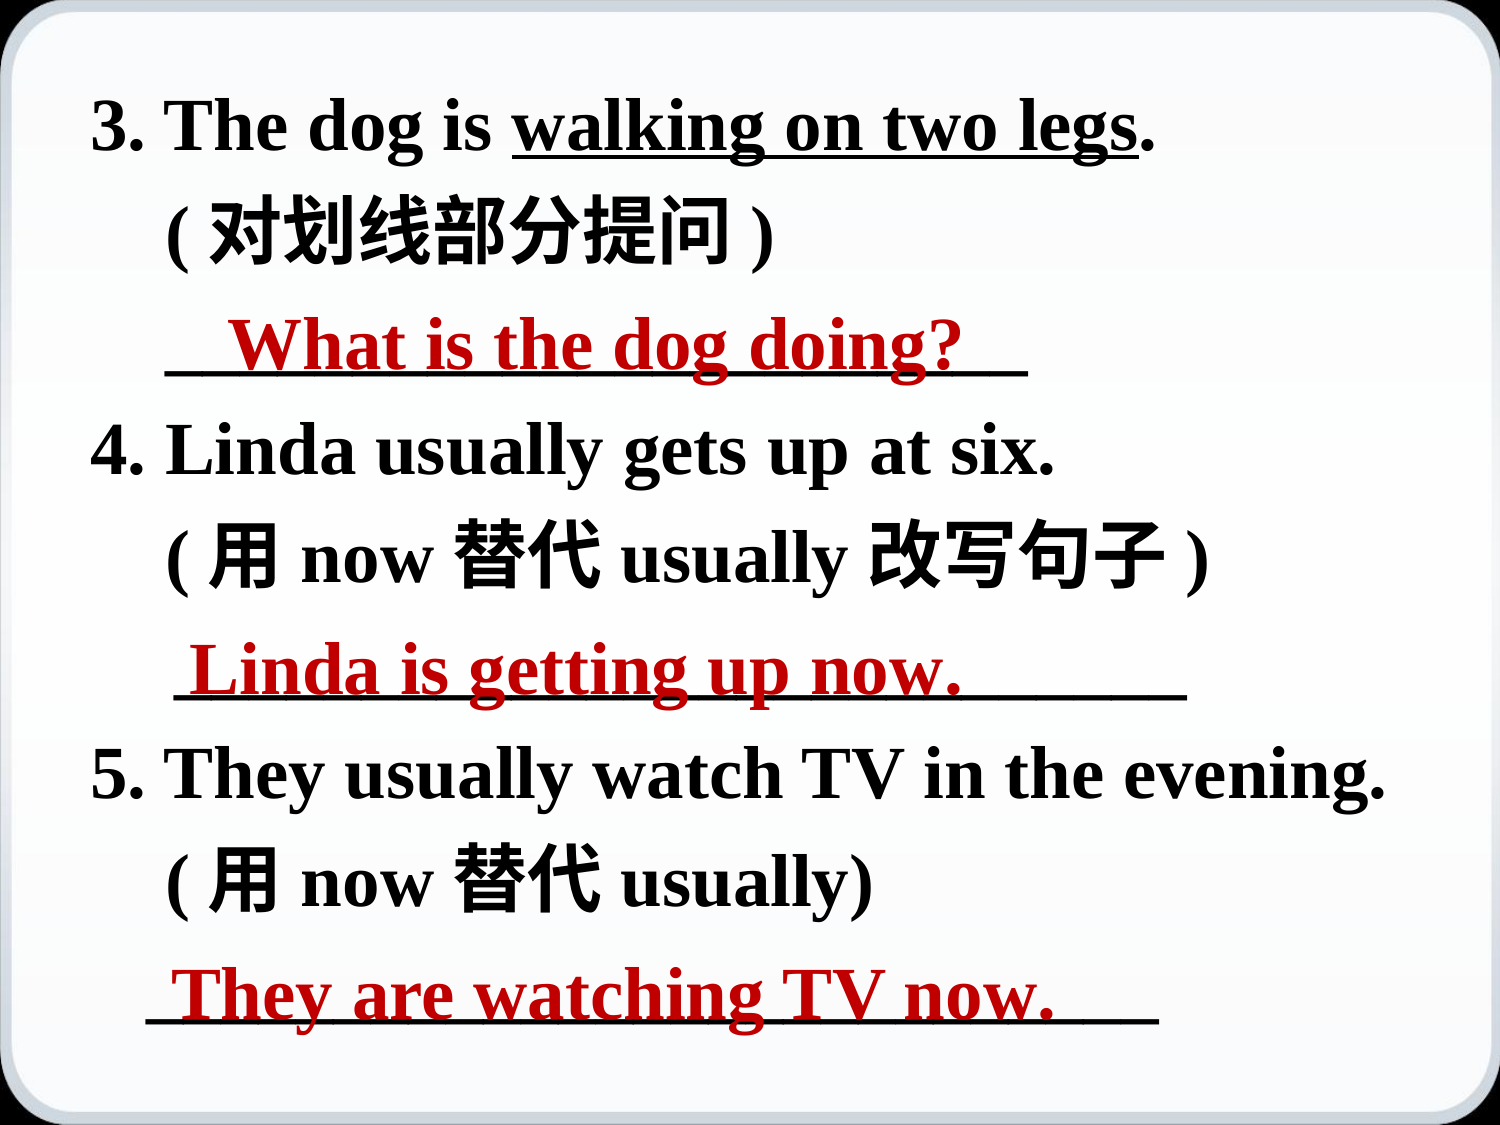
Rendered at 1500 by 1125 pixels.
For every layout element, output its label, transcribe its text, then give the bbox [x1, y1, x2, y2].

picture [0, 0, 1500, 1125]
text_box They are watching TV now. [137, 937, 1100, 1043]
list 3. The dog is walking on two legs. (对划线部分提问) _______________________ 4. Linda usually gets up at six. (用now替代usually改写句子) ___________________________ 5. They usually watch TV in the evening. (用now替代usually) ___________________________ [75, 50, 1450, 1063]
text_box Linda is getting up now. [174, 612, 1100, 718]
text_box What is the dog doing? [212, 287, 1013, 393]
